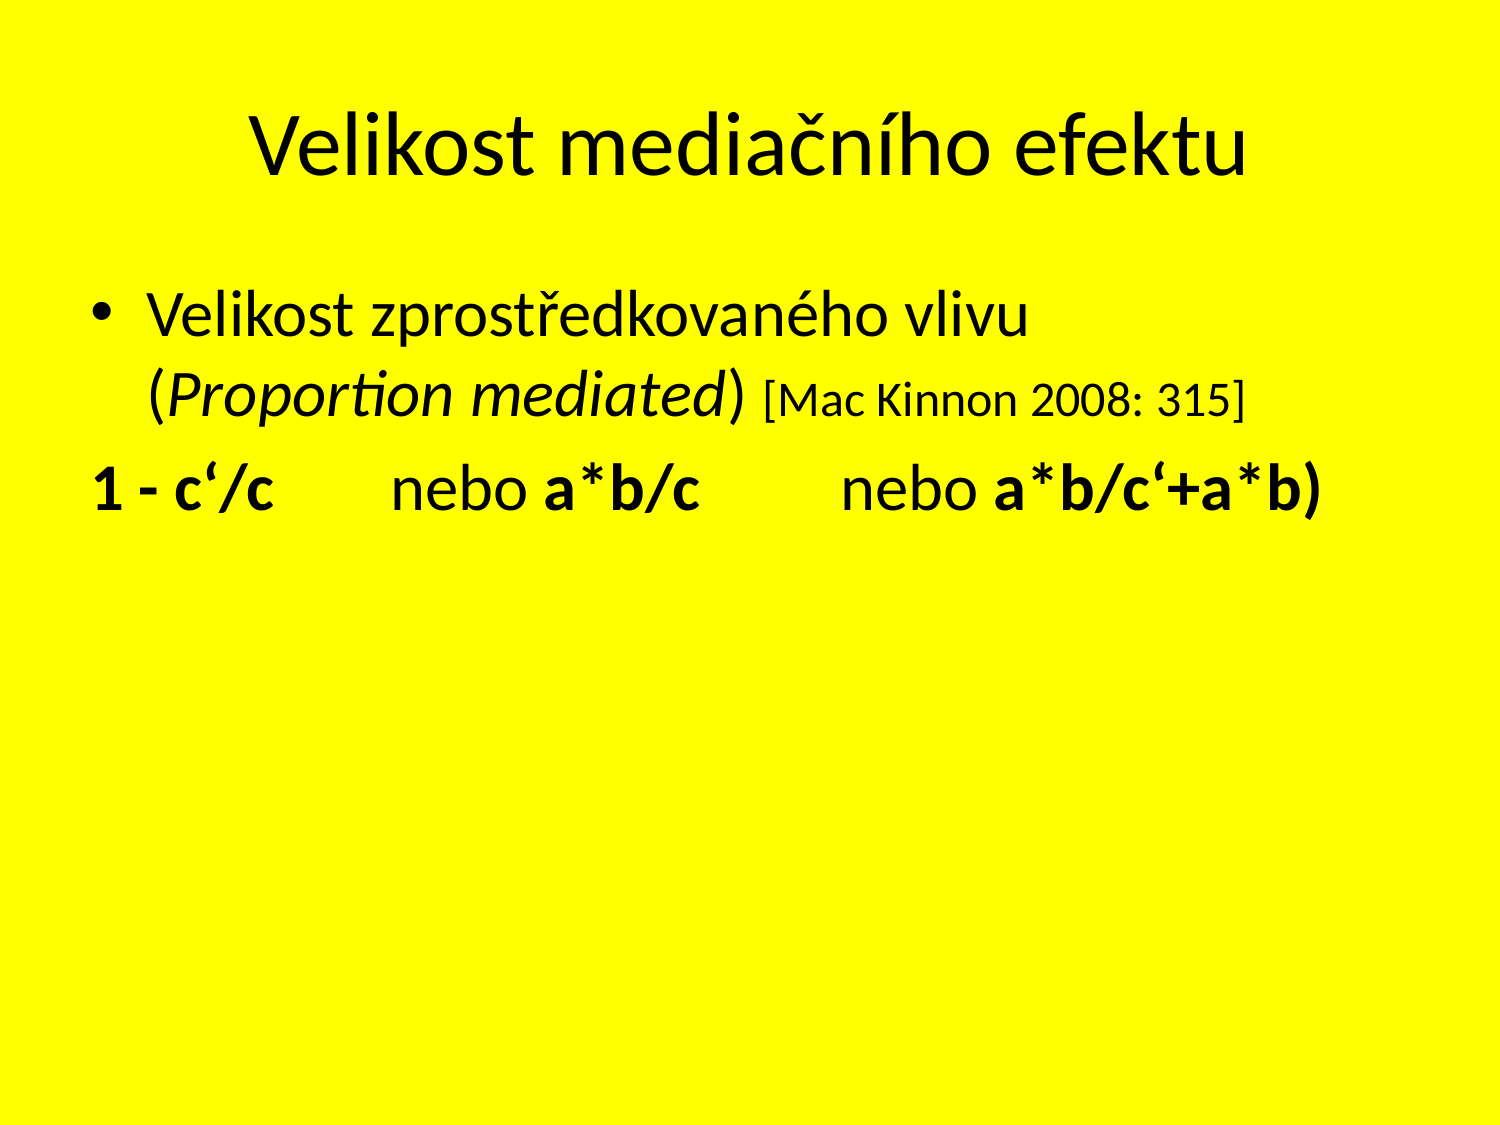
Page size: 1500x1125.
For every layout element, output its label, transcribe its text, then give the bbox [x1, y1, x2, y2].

list Velikost zprostředkovaného vlivu (Proportion mediated) [Mac Kinnon 2008: 315] 1 - c‘/c nebo a*b/c nebo a*b/c‘+a*b) [75, 262, 1425, 1005]
title Velikost mediačního efektu [75, 45, 1425, 233]
